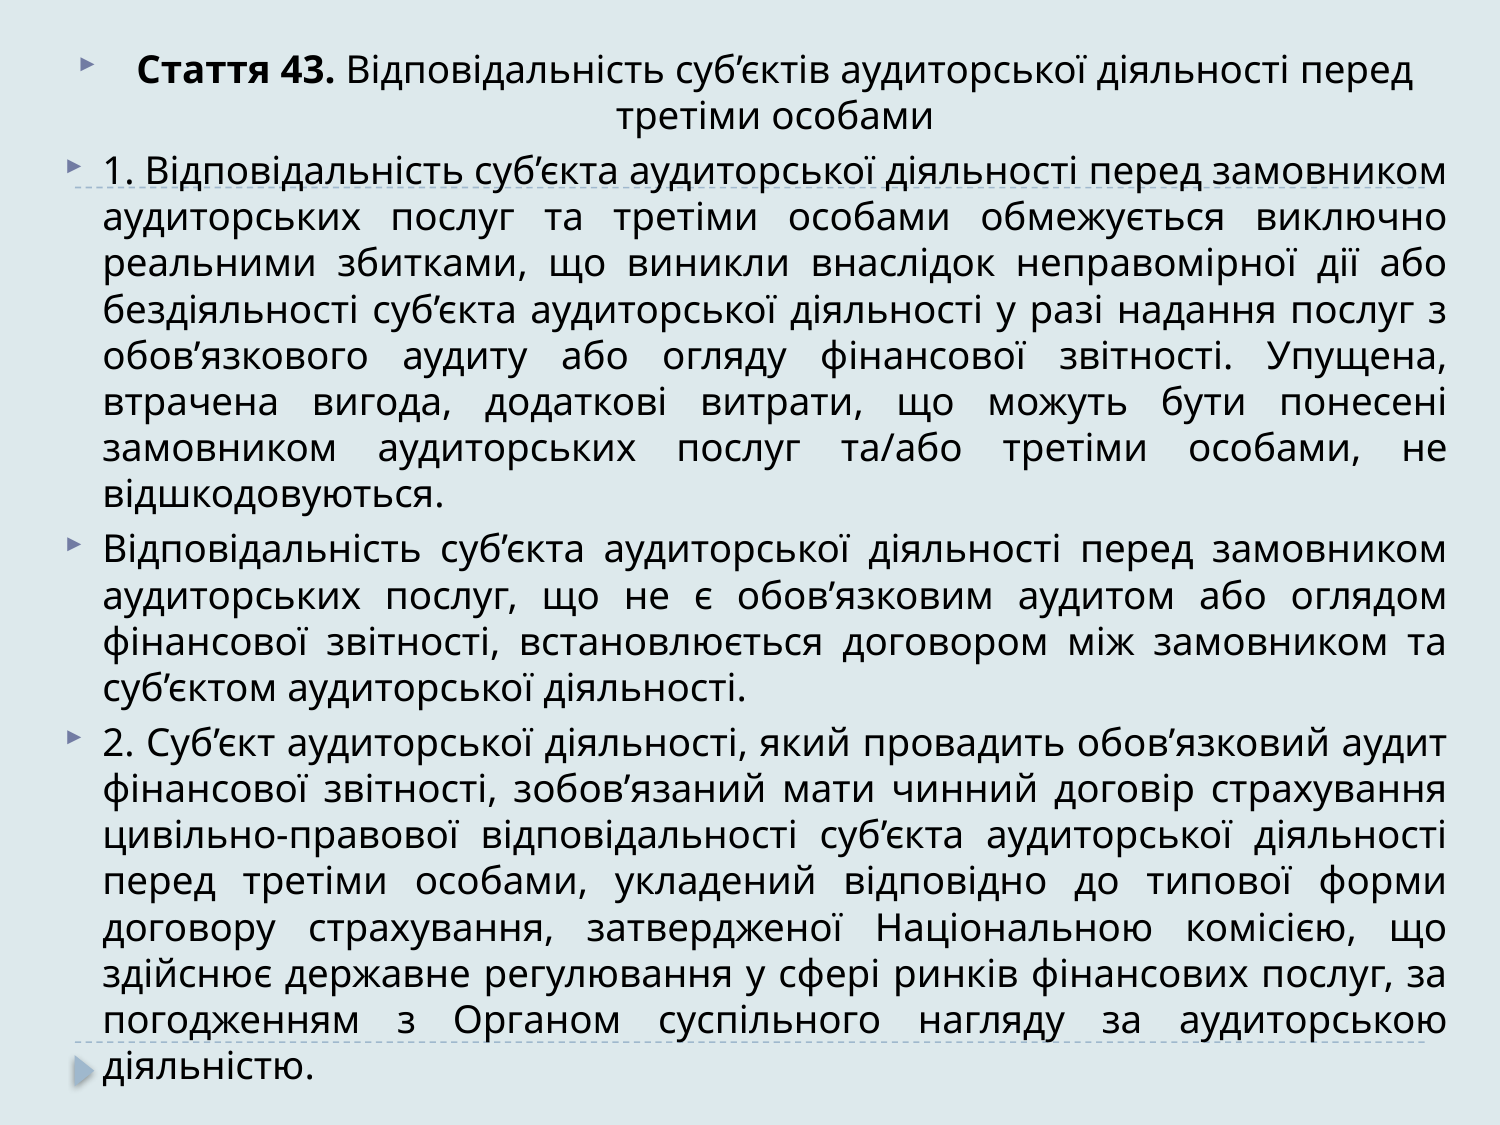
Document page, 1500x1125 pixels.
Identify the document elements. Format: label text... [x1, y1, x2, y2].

list Стаття 43. Відповідальність суб’єктів аудиторської діяльності перед третіми особами 1. Відповідальність суб’єкта аудиторської діяльності перед замовником аудиторських послуг та третіми особами обмежується виключно реальними збитками, що виникли внаслідок неправомірної дії або бездіяльності суб’єкта аудиторської діяльності у разі надання послуг з обов’язкового аудиту або огляду фінансової звітності. Упущена, втрачена вигода, додаткові витрати, що можуть бути понесені замовником аудиторських послуг та/або третіми особами, не відшкодовуються. Відповідальність суб’єкта аудиторської діяльності перед замовником аудиторських послуг, що не є обов’язковим аудитом або оглядом фінансової звітності, встановлюється договором між замовником та суб’єктом аудиторської діяльності. 2. Суб’єкт аудиторської діяльності, який провадить обов’язковий аудит фінансової звітності, зобов’язаний мати чинний договір страхування цивільно-правової відповідальності суб’єкта аудиторської діяльності перед третіми особами, укладений відповідно до типової форми договору страхування, затвердженої Національною комісією, що здійснює державне регулювання у сфері ринків фінансових послуг, за погодженням з Органом суспільного нагляду за аудиторською діяльністю. [50, 37, 1463, 1100]
